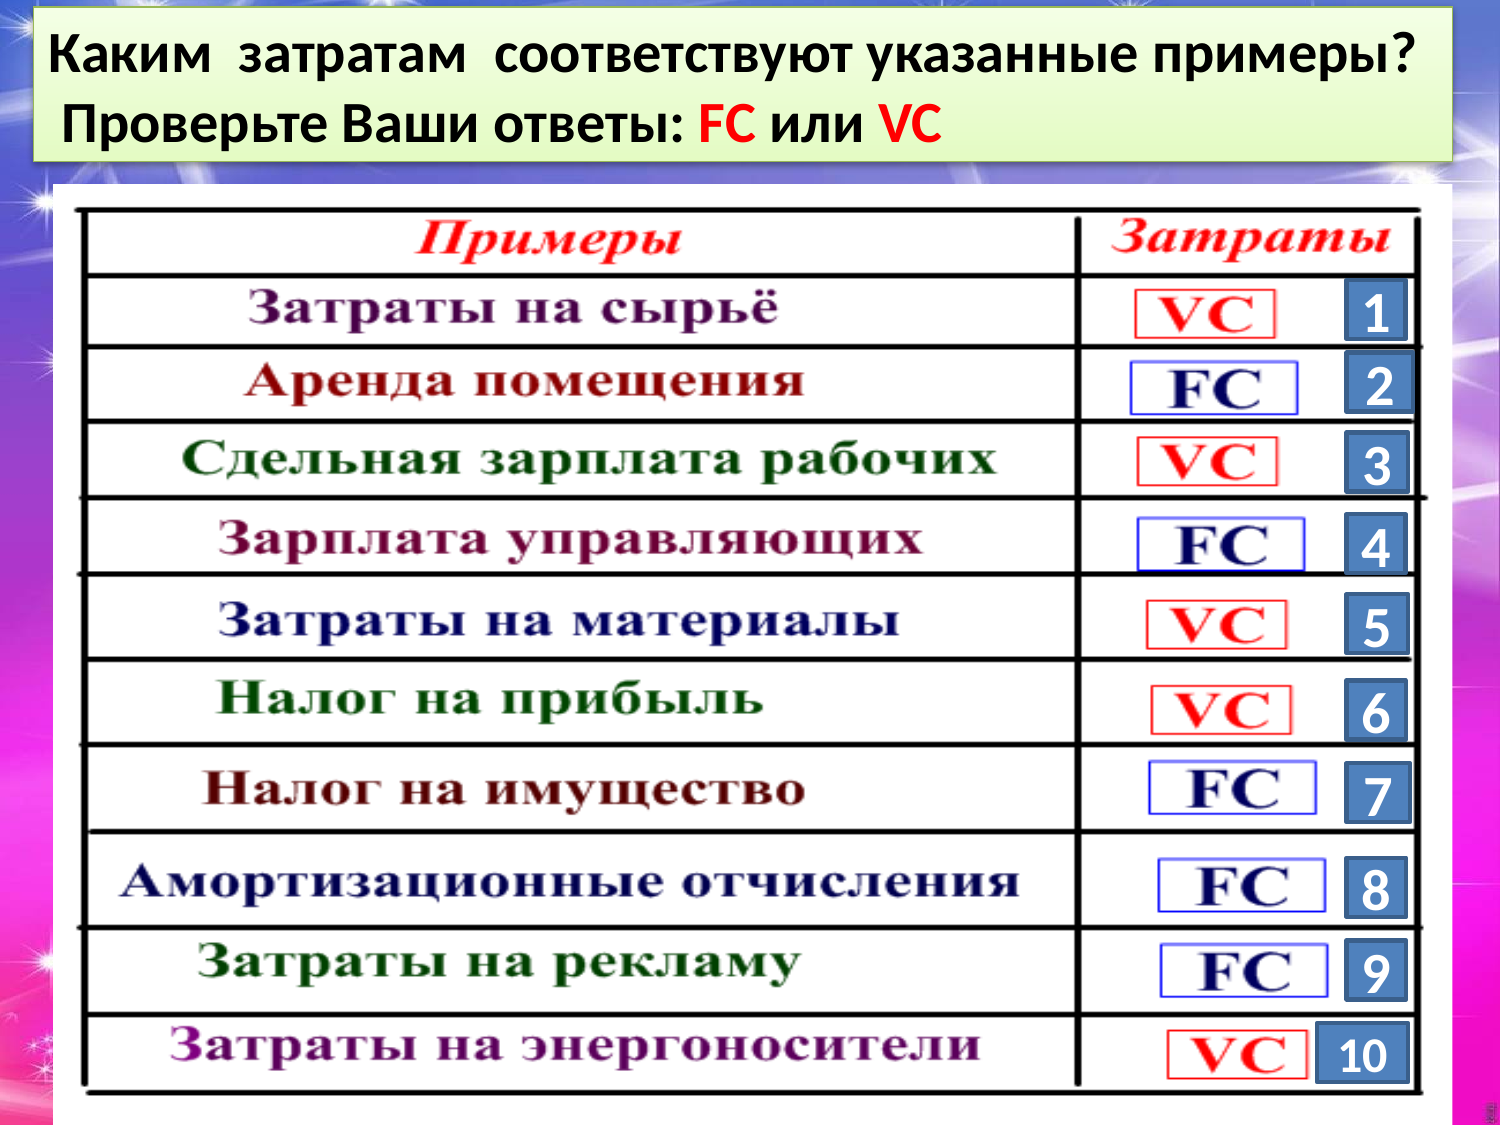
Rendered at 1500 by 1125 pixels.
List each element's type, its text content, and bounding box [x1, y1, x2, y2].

picture [0, 0, 1500, 1125]
text_box Каким затратам соответствуют указанные примеры? Проверьте Ваши ответы: FC или VC [33, 6, 1453, 162]
